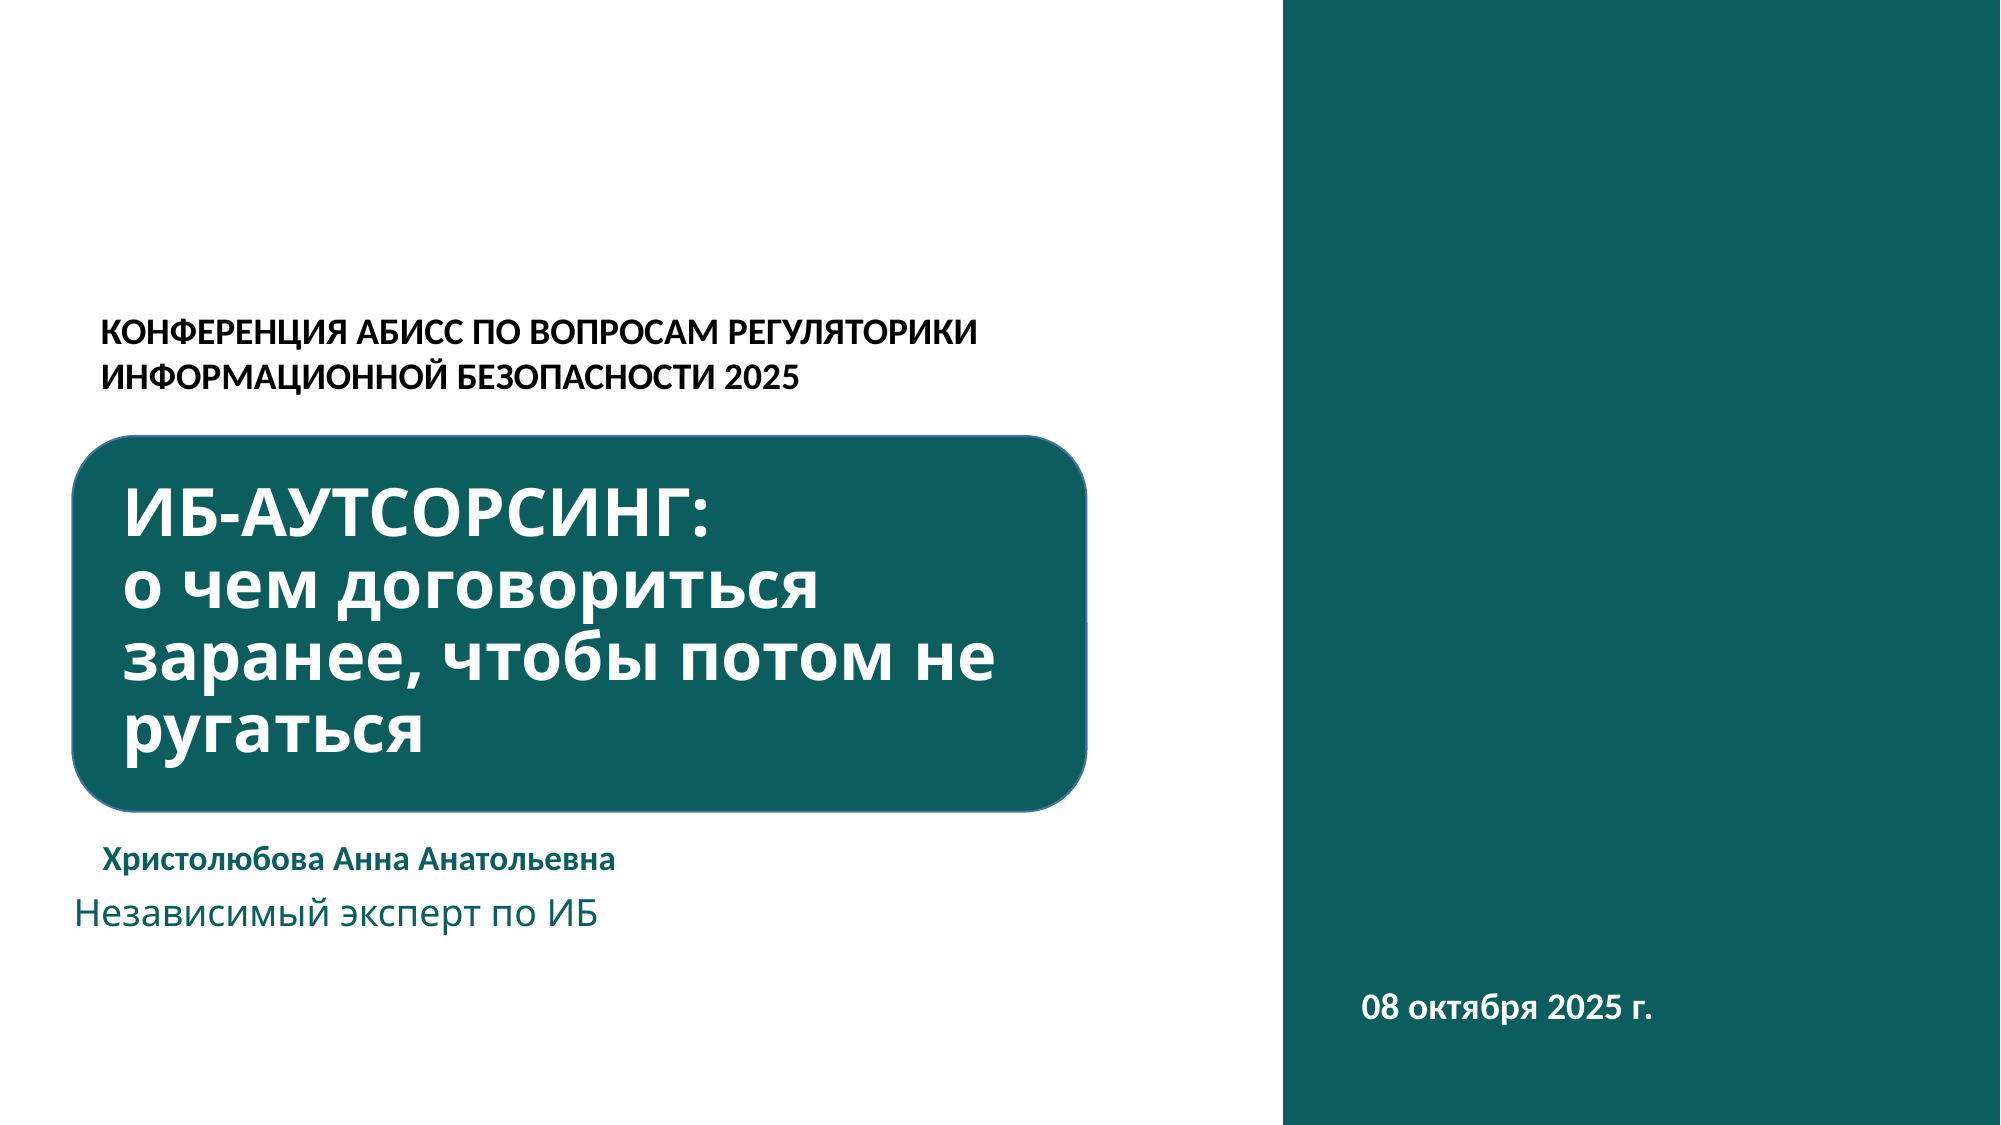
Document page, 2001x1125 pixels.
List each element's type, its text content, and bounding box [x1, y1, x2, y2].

text_box [1282, 0, 2000, 1125]
title ИБ-АУТСОРСИНГ: о чем договориться заранее, чтобы потом не ругаться [107, 452, 1067, 794]
text_box [71, 434, 1088, 813]
subtitle Христолюбова Анна Анатольевна [87, 833, 705, 887]
text_box 08 октября 2025 г. [1346, 974, 1937, 1028]
text_box Независимый эксперт по ИБ [58, 881, 614, 941]
text_box Конференция АБИСС по вопросам регуляторики информационной безопасности 2025 [86, 299, 1086, 405]
